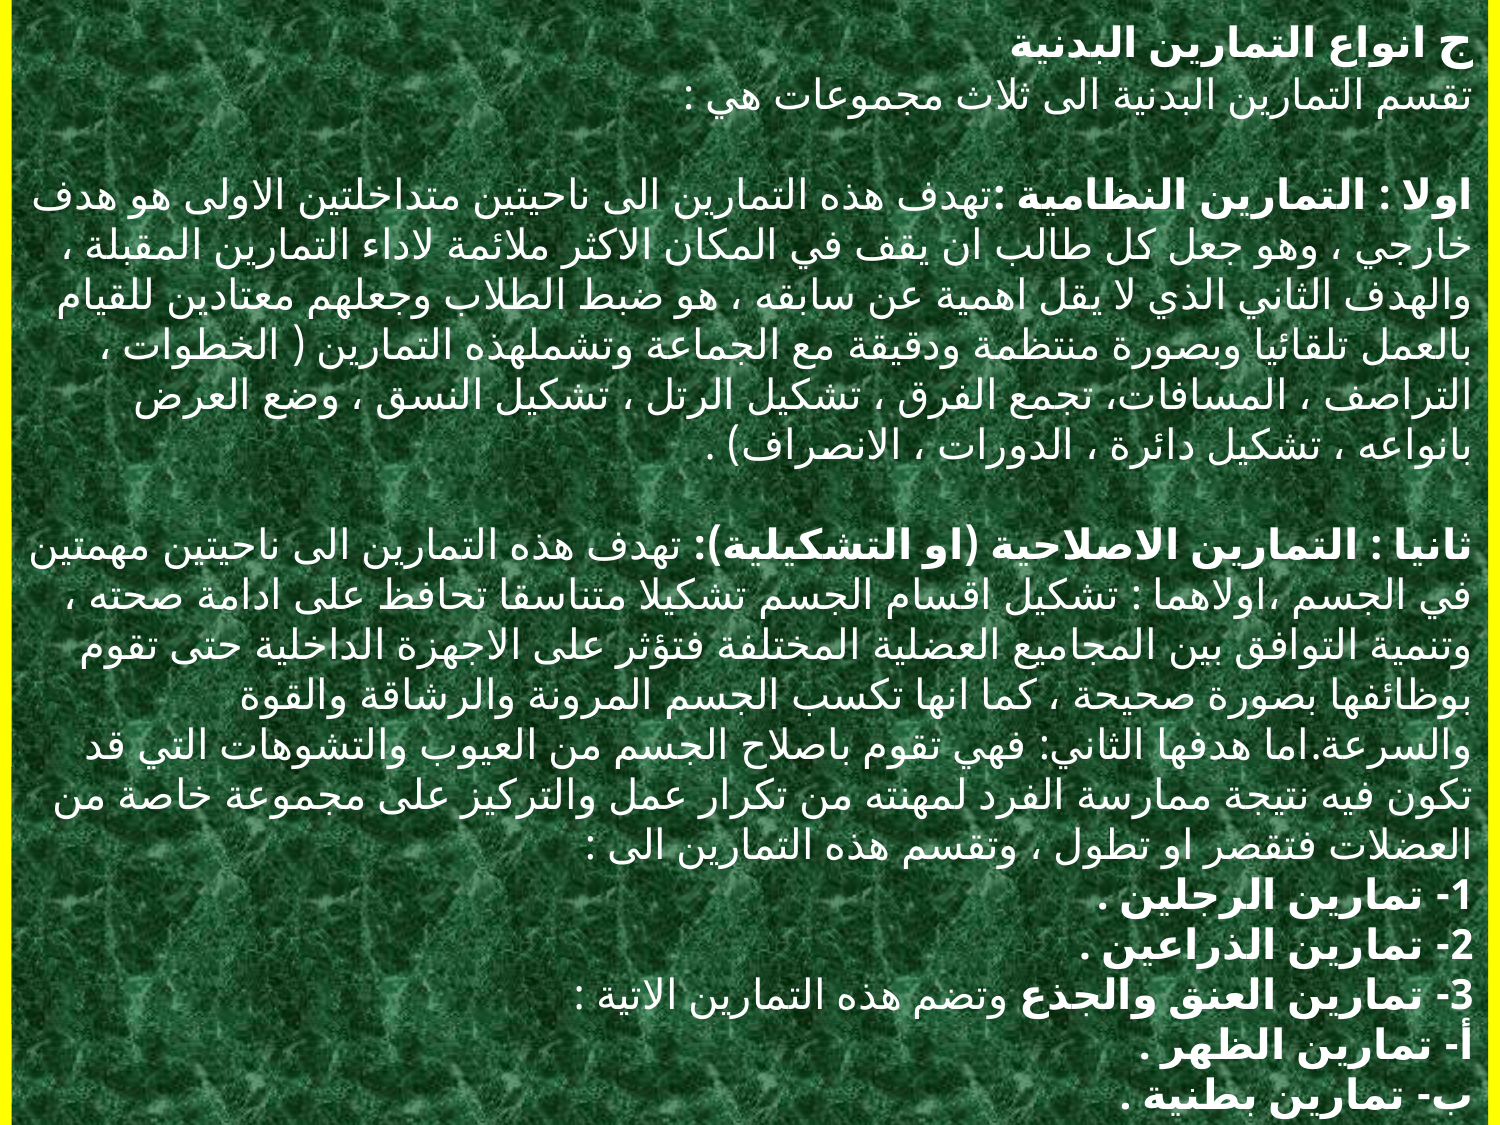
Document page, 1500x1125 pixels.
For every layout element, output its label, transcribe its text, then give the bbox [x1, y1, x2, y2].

text_box ج انواع التمارين البدنية تقسم التمارين البدنية الى ثلاث مجموعات هي : اولا : التمارين النظامية :تهدف هذه التمارين الى ناحيتين متداخلتين الاولى هو هدف خارجي ، وهو جعل كل طالب ان يقف في المكان الاكثر ملائمة لاداء التمارين المقبلة ، والهدف الثاني الذي لا يقل اهمية عن سابقه ، هو ضبط الطلاب وجعلهم معتادين للقيام بالعمل تلقائيا وبصورة منتظمة ودقيقة مع الجماعة وتشملهذه التمارين ( الخطوات ، التراصف ، المسافات، تجمع الفرق ، تشكيل الرتل ، تشكيل النسق ، وضع العرض بانواعه ، تشكيل دائرة ، الدورات ، الانصراف) . ثانيا : التمارين الاصلاحية (او التشكيلية): تهدف هذه التمارين الى ناحيتين مهمتين في الجسم ،اولاهما : تشكيل اقسام الجسم تشكيلا متناسقا تحافظ على ادامة صحته ، وتنمية التوافق بين المجاميع العضلية المختلفة فتؤثر على الاجهزة الداخلية حتى تقوم بوظائفها بصورة صحيحة ، كما انها تكسب الجسم المرونة والرشاقة والقوة والسرعة.اما هدفها الثاني: فهي تقوم باصلاح الجسم من العيوب والتشوهات التي قد تكون فيه نتيجة ممارسة الفرد لمهنته من تكرار عمل والتركيز على مجموعة خاصة من العضلات فتقصر او تطول ، وتقسم هذه التمارين الى : 1- تمارين الرجلين . 2- تمارين الذراعين . 3- تمارين العنق والجذع وتضم هذه التمارين الاتية : أ- تمارين الظهر . ب- تمارين بطنية . ج- تمارين جانبية . [11, 0, 1489, 1125]
